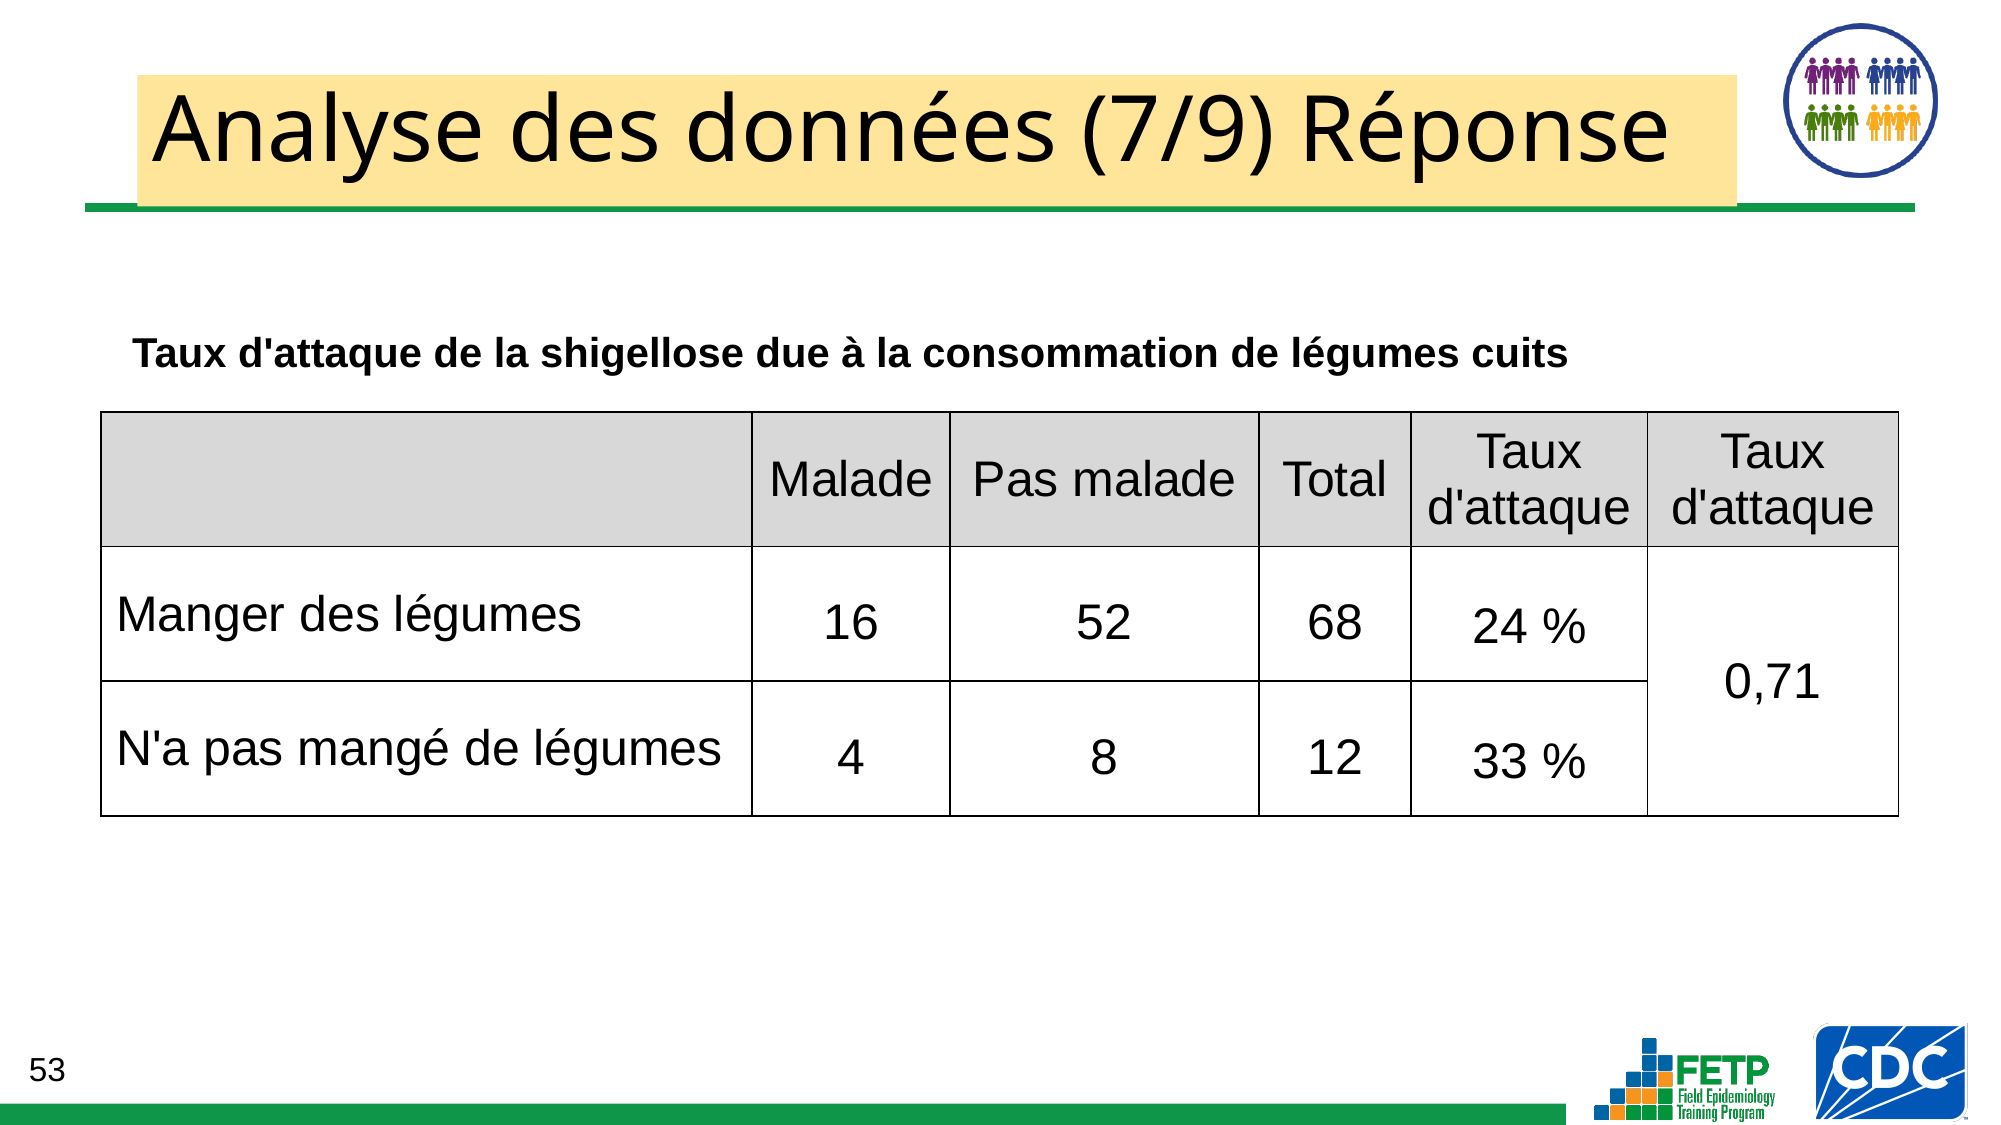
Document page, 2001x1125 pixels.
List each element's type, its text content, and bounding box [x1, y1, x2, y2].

title Analyse des données (7/9) Réponse [137, 75, 1738, 207]
picture [1813, 1023, 1968, 1122]
table_cell 0,71 [1648, 547, 1898, 815]
picture [1783, 23, 1938, 178]
table_cell N'a pas mangé de légumes [102, 682, 751, 815]
picture [1594, 1038, 1775, 1122]
table_cell 68 [1260, 547, 1410, 680]
table_header Pas malade [951, 425, 1258, 546]
table_cell Manger des légumes [102, 547, 751, 680]
table_cell 16 [753, 547, 949, 680]
table_header Taux d'attaque [1648, 413, 1898, 546]
table_cell 24 % [1412, 547, 1647, 680]
table_cell 4 [753, 682, 949, 815]
table_cell 33 % [1412, 682, 1647, 815]
table_header Total [1260, 425, 1410, 546]
table_cell 52 [951, 547, 1258, 680]
table_cell 8 [951, 682, 1258, 815]
table_header [102, 413, 751, 546]
text_box Taux d'attaque de la shigellose due à la consommation de légumes cuits [116, 318, 1762, 425]
table_cell 12 [1260, 682, 1410, 815]
table_header Malade [753, 425, 949, 546]
table_header Taux d'attaque [1412, 425, 1647, 546]
